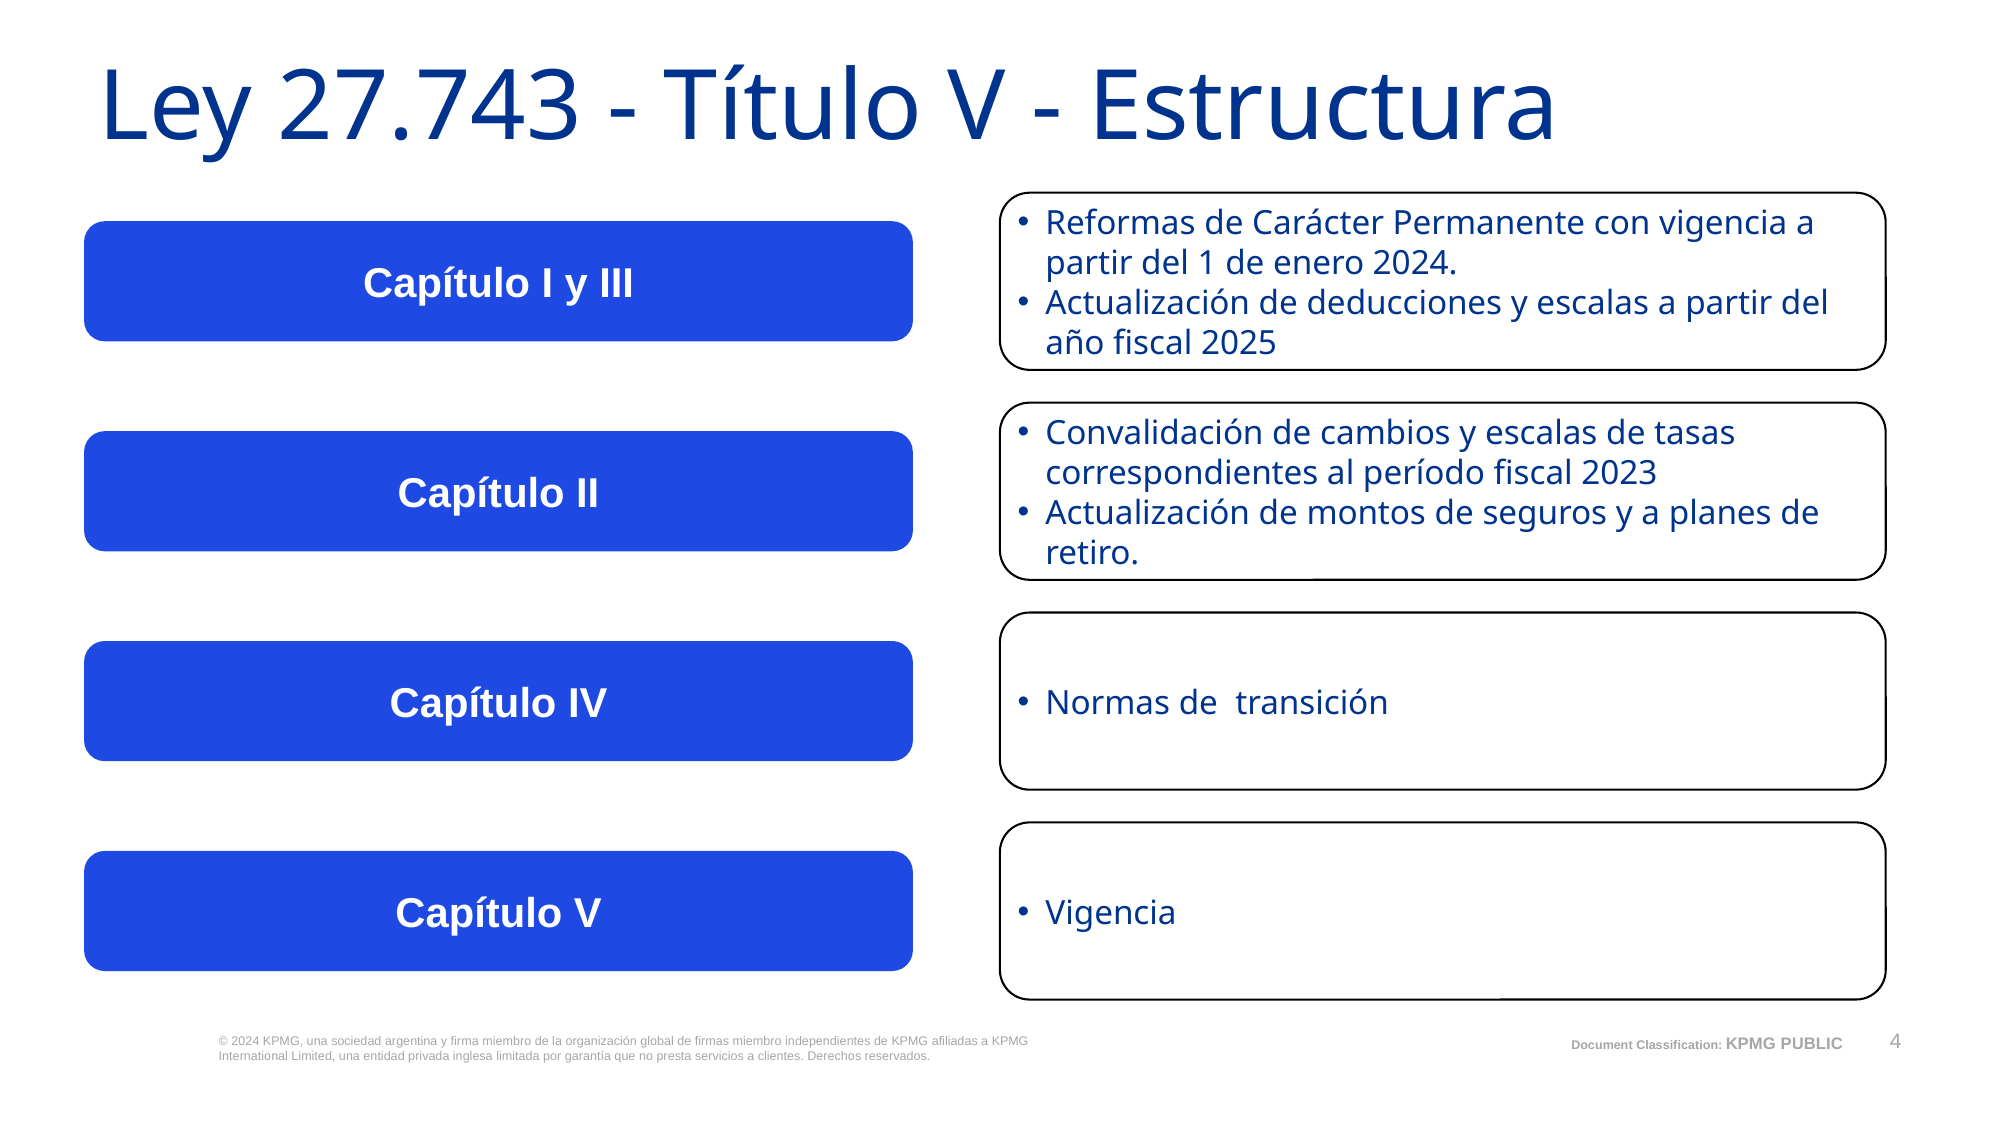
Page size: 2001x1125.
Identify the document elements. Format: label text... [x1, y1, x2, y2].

text_box Capítulo II [84, 431, 913, 552]
text_box Vigencia [998, 821, 1887, 1001]
text_box Convalidación de cambios y escalas de tasas correspondientes al período fiscal 2023 Actualización de montos de seguros y a planes de retiro. [998, 401, 1887, 581]
text_box Capítulo V [84, 850, 913, 972]
text_box Reformas de Carácter Permanente con vigencia a partir del 1 de enero 2024. Actualización de deducciones y escalas a partir del año fiscal 2025 [998, 191, 1887, 371]
text_box Capítulo IV [84, 641, 913, 762]
title Ley 27.743 - Título V - Estructura [98, 74, 1900, 193]
text_box Capítulo I y III [84, 221, 913, 342]
text_box Normas de transición [998, 611, 1887, 791]
